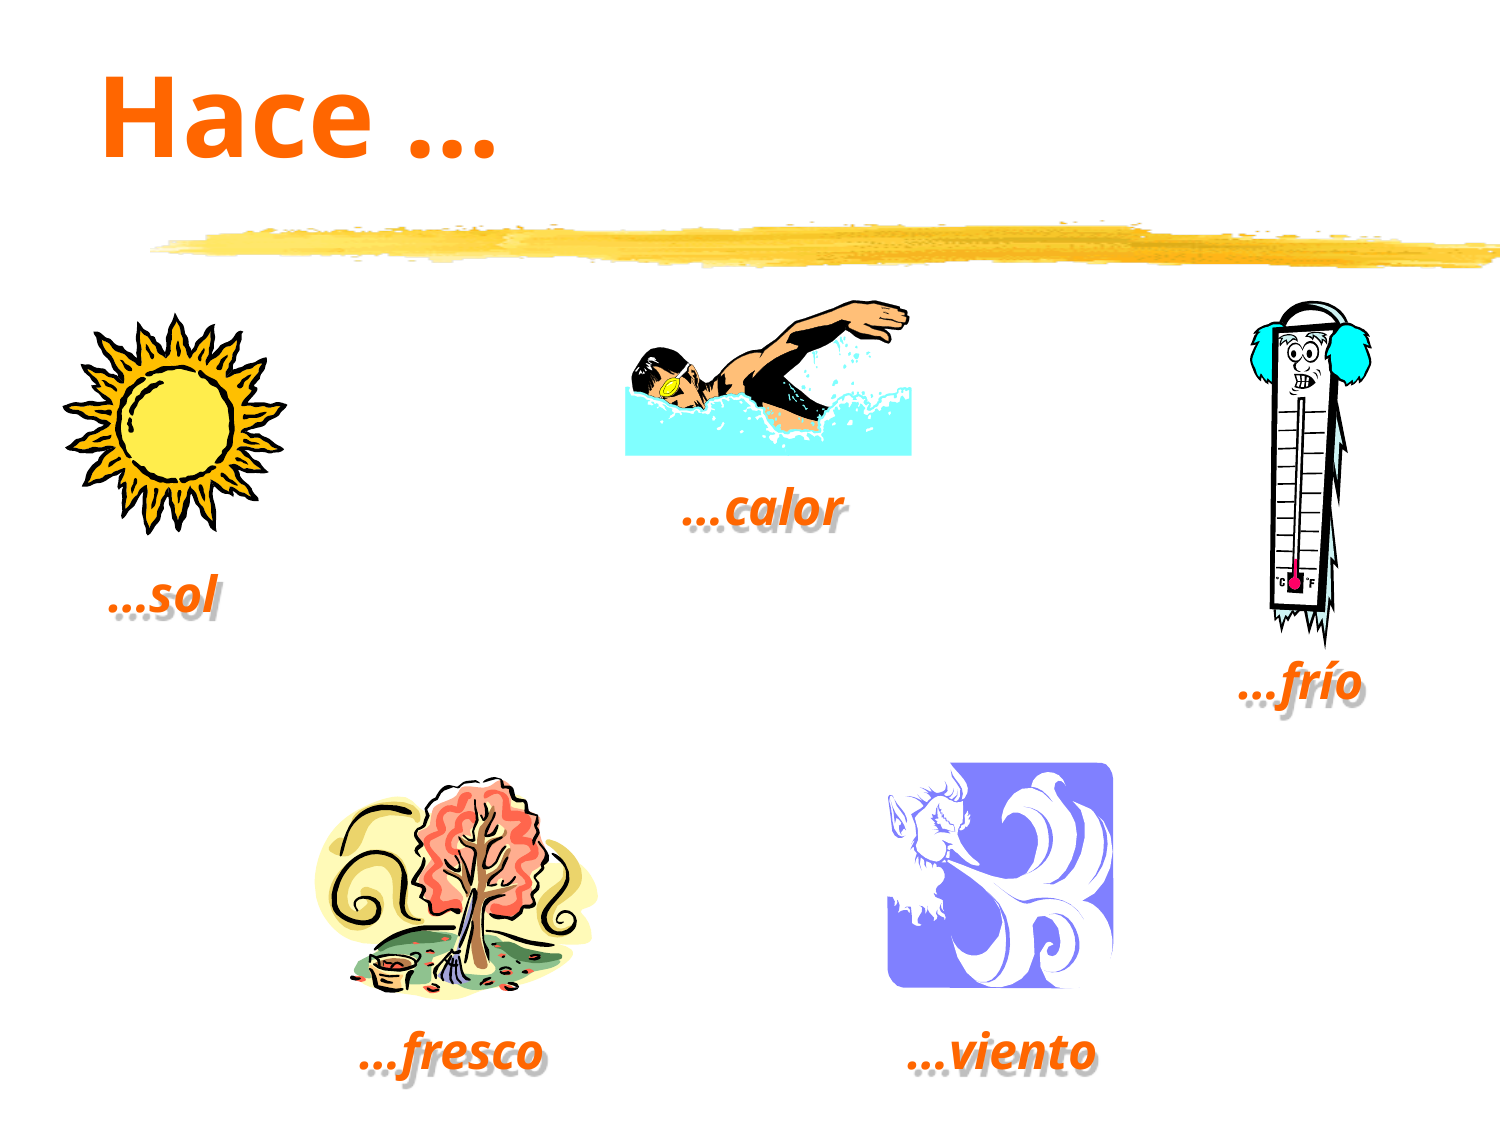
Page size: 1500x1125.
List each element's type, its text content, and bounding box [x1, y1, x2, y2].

text_box …frío [1223, 642, 1379, 718]
picture [1249, 299, 1373, 651]
picture [62, 312, 288, 536]
picture [887, 762, 1125, 1001]
picture [150, 215, 1500, 279]
picture [312, 774, 601, 1003]
text_box Hace … [81, 37, 516, 188]
picture [624, 299, 913, 457]
text_box …sol [93, 555, 233, 630]
text_box …calor [667, 467, 859, 543]
text_box …viento [892, 1012, 1113, 1088]
text_box …fresco [344, 1012, 561, 1088]
